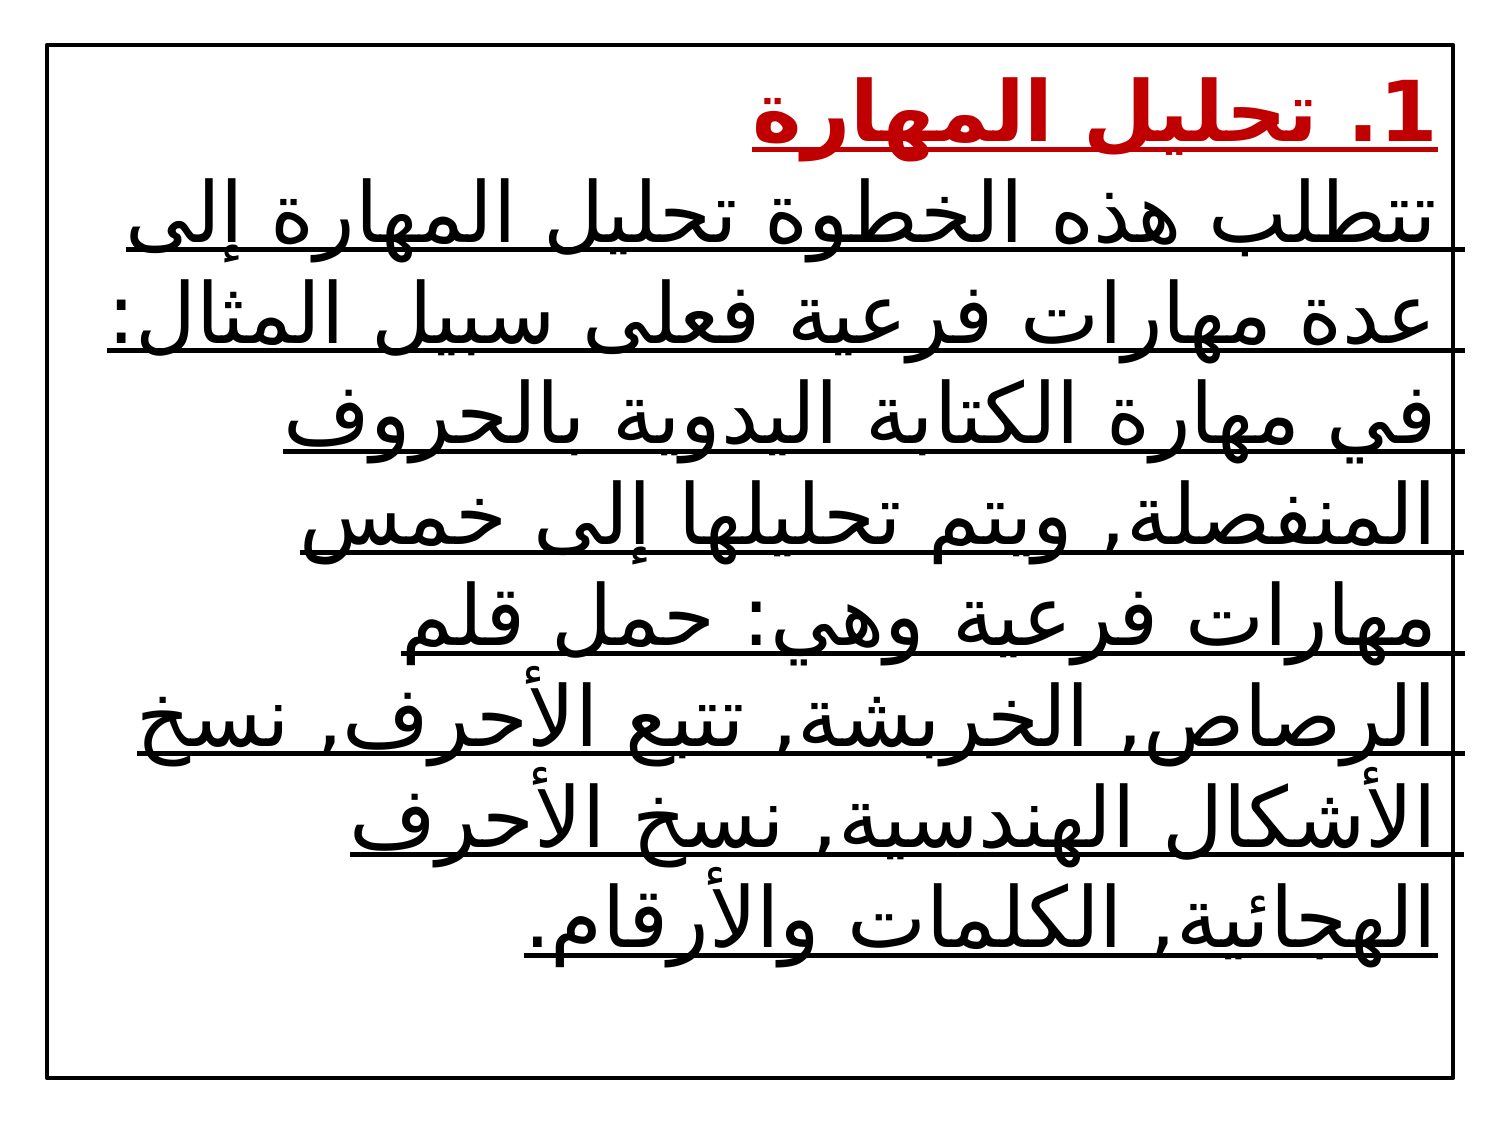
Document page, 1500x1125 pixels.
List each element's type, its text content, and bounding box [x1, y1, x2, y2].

title 1. تحليل المهارة تتطلب هذه الخطوة تحليل المهارة إلى عدة مهارات فرعية فعلى سبيل المثال: في مهارة الكتابة اليدوية بالحروف المنفصلة, ويتم تحليلها إلى خمس مهارات فرعية وهي: حمل قلم الرصاص, الخربشة, تتبع الأحرف, نسخ الأشكال الهندسية, نسخ الأحرف الهجائية, الكلمات والأرقام. [45, 43, 1455, 1080]
